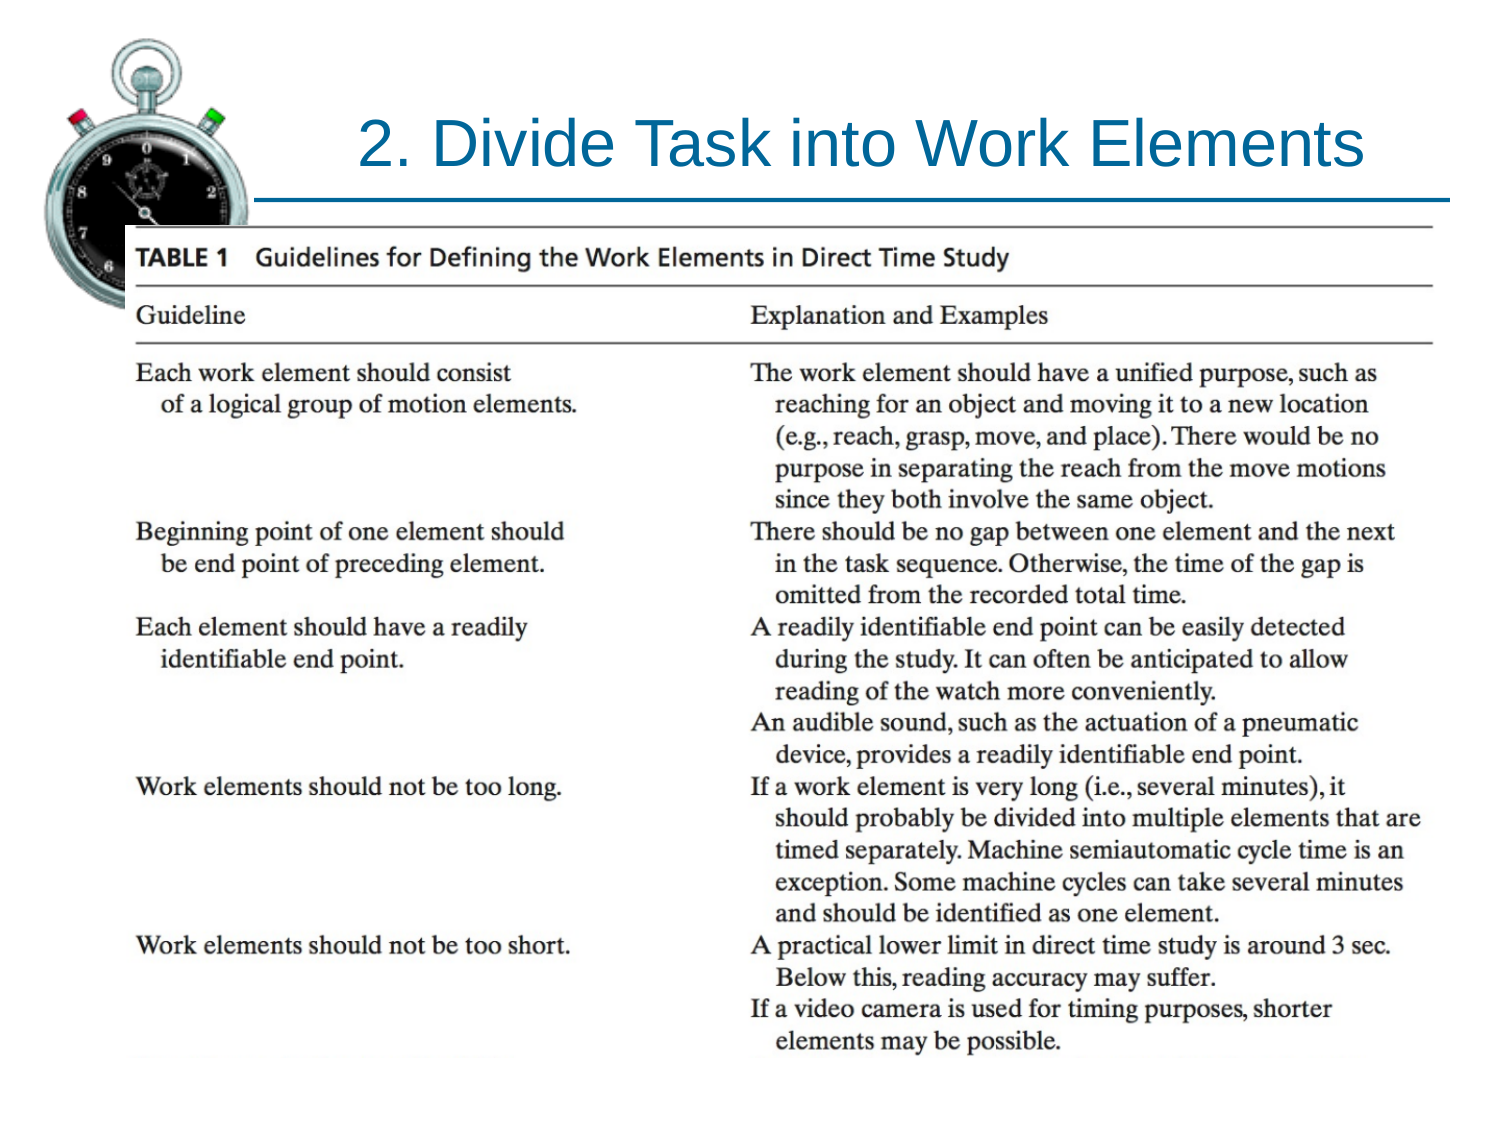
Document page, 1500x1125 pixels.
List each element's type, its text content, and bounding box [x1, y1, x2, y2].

picture [37, 37, 1440, 1058]
title 2. Divide Task into Work Elements [275, 37, 1450, 188]
